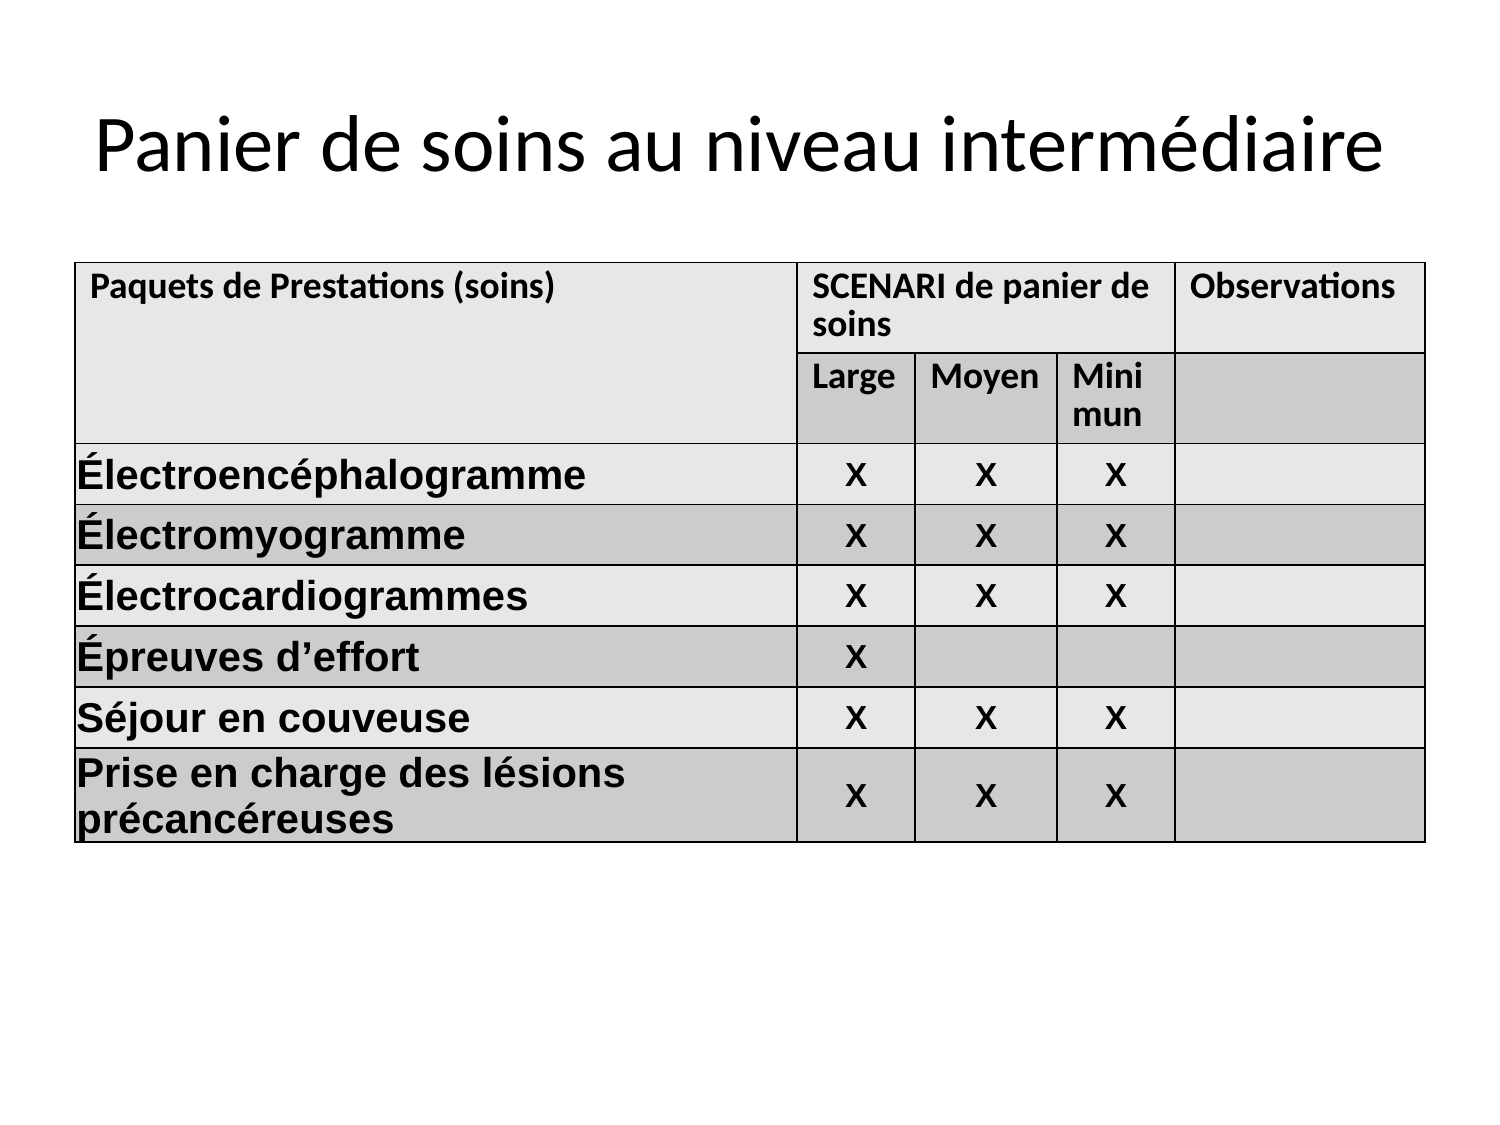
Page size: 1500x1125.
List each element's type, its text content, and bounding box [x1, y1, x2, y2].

table_cell [1176, 566, 1424, 625]
table_cell Moyen [916, 354, 1056, 443]
table_cell X [916, 688, 1056, 747]
table_cell X [798, 444, 914, 504]
table_cell X [798, 505, 914, 564]
table_cell Électrocardiogrammes [76, 566, 796, 625]
table_cell Électroencéphalogramme [76, 444, 796, 504]
table_cell X [798, 566, 914, 625]
table_cell Prise en charge des lésions précancéreuses [76, 749, 796, 841]
table_cell X [916, 505, 1056, 564]
table_cell [1176, 627, 1424, 686]
table_cell X [1058, 749, 1174, 841]
table_cell Épreuves d’effort [76, 627, 796, 686]
table_cell X [798, 688, 914, 747]
table_cell [916, 627, 1056, 686]
table_cell X [916, 749, 1056, 841]
title Panier de soins au niveau intermédiaire [75, 45, 1425, 233]
table_cell Large [798, 354, 914, 443]
table_header SCENARI de panier de soins [798, 263, 1174, 352]
table_cell [1176, 354, 1424, 443]
table_cell X [1058, 444, 1174, 504]
table_cell X [916, 566, 1056, 625]
table_cell [1176, 444, 1424, 504]
table_cell Séjour en couveuse [76, 688, 796, 747]
table_cell [1176, 505, 1424, 564]
table_header Observations [1176, 263, 1424, 352]
table_cell [1176, 749, 1424, 841]
table_cell [1058, 627, 1174, 686]
table_cell X [916, 444, 1056, 504]
table_cell X [798, 627, 914, 686]
table_cell X [798, 749, 914, 841]
table_cell X [1058, 505, 1174, 564]
table_header Paquets de Prestations (soins) [76, 263, 796, 443]
table_cell X [1058, 688, 1174, 747]
table_cell Électromyogramme [76, 505, 796, 564]
table_cell Minimun [1058, 354, 1174, 443]
table_cell [1176, 688, 1424, 747]
table_cell X [1058, 566, 1174, 625]
